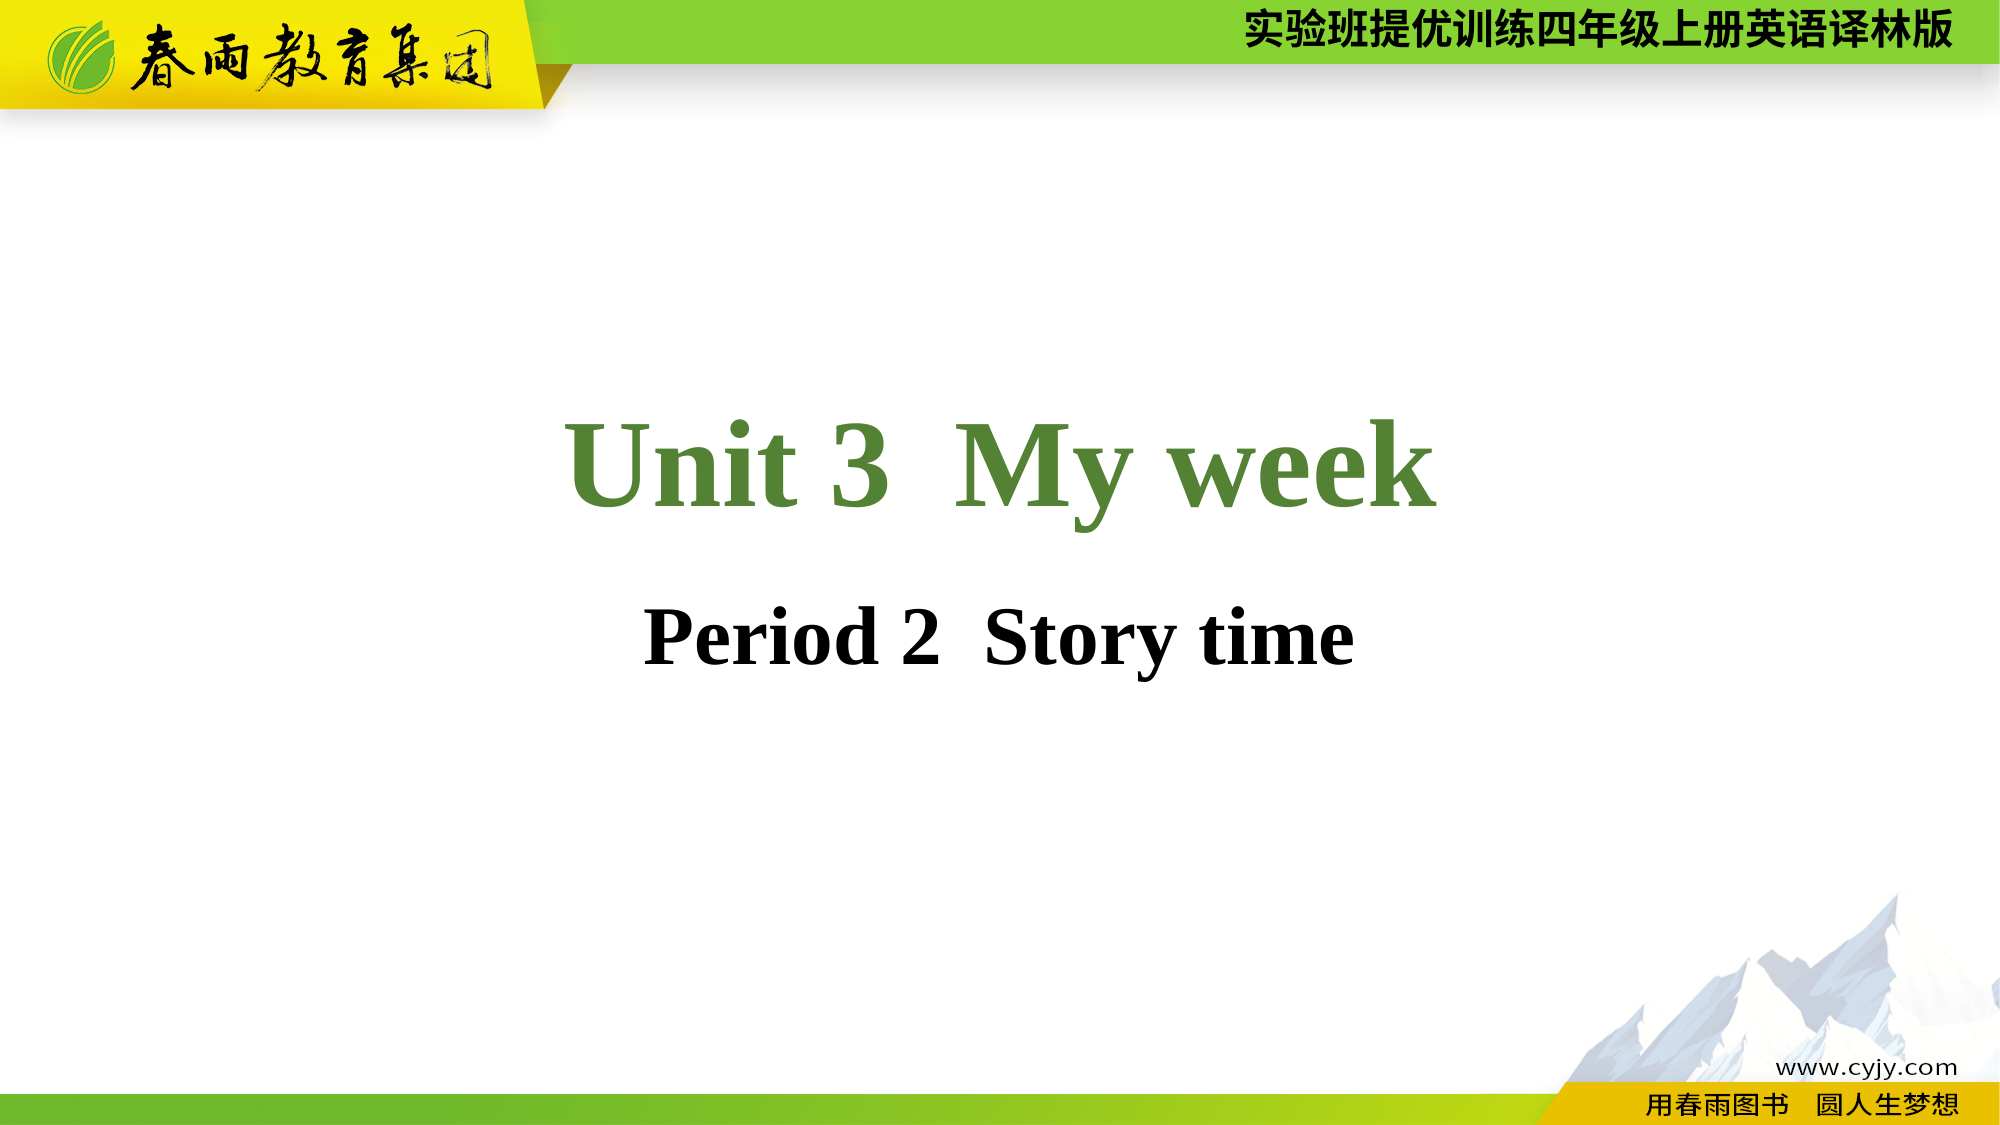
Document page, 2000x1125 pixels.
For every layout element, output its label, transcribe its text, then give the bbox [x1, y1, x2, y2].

text_box Unit 3 My week Period 2 Story time [0, 298, 2000, 689]
picture [0, 689, 2000, 1125]
picture [0, 0, 2000, 298]
